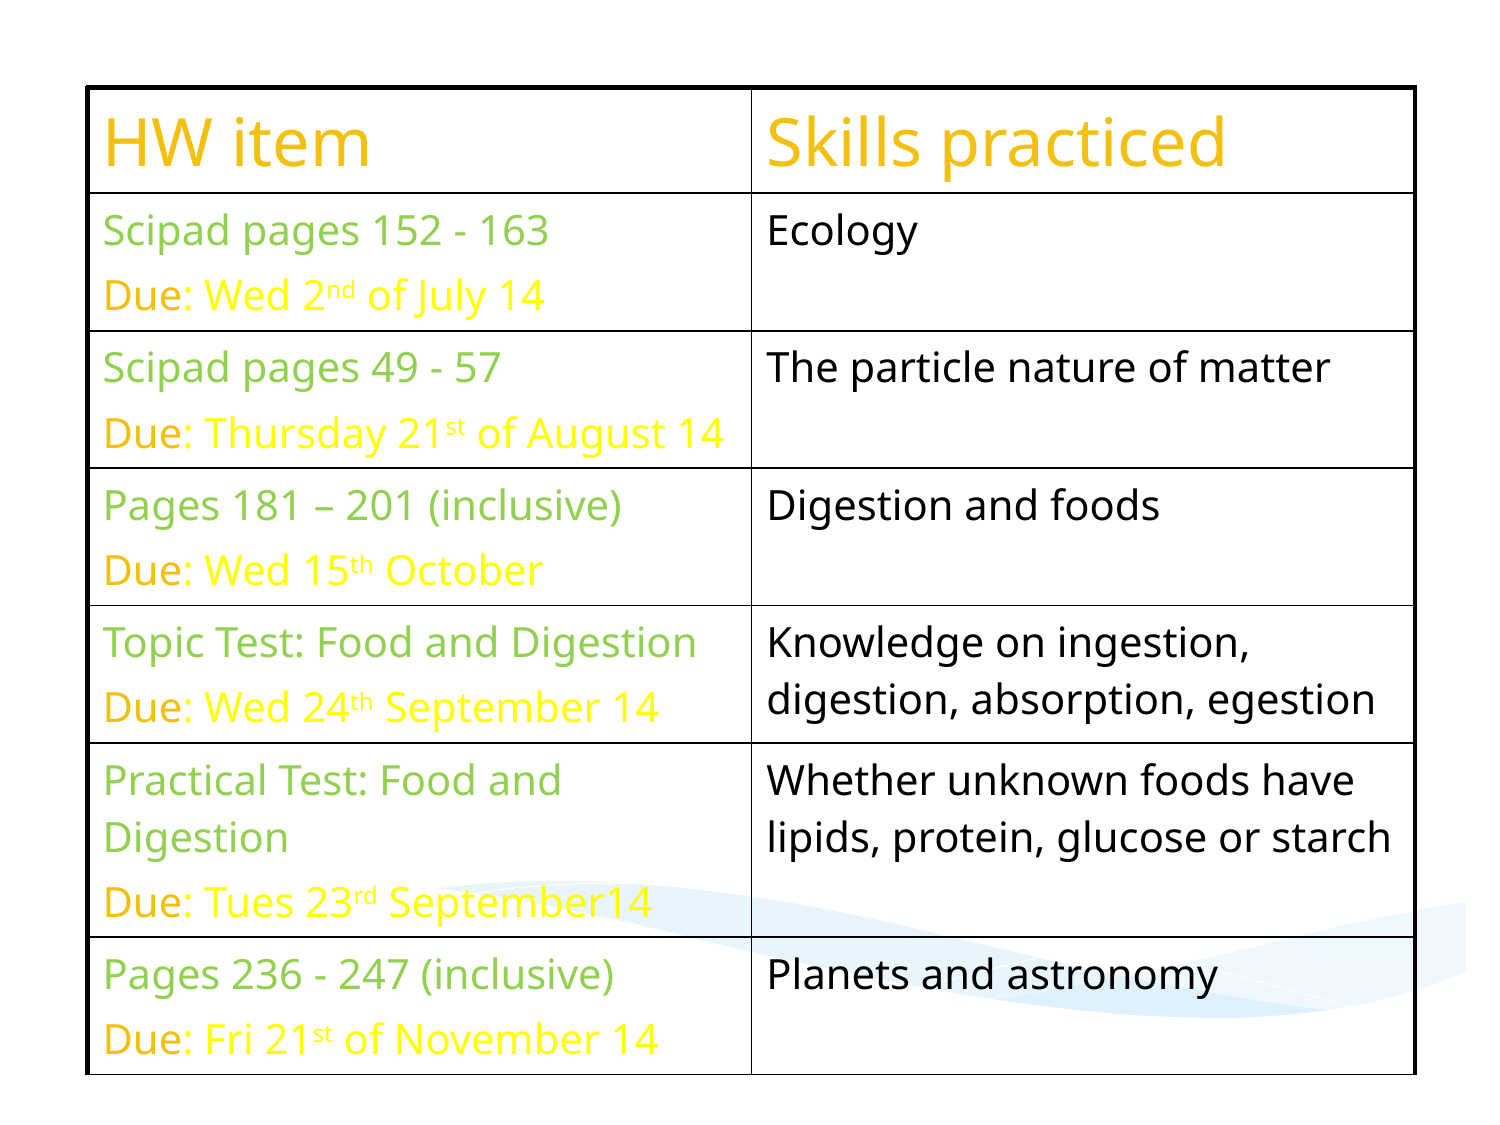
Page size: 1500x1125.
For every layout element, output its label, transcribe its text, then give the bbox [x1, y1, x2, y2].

table_cell Practical Test: Food and Digestion Due: Tues 23rd September14 [90, 744, 751, 936]
table_cell Digestion and foods [752, 469, 1413, 605]
table_cell Whether unknown foods have lipids, protein, glucose or starch [752, 744, 1413, 936]
table_cell Topic Test: Food and Digestion Due: Wed 24th September 14 [90, 606, 751, 742]
table_header Skills practiced [752, 90, 1413, 192]
table_cell Ecology [752, 194, 1413, 330]
table_cell Pages 181 – 201 (inclusive) Due: Wed 15th October [90, 469, 751, 605]
table_cell Pages 236 - 247 (inclusive) Due: Fri 21st of November 14 [90, 938, 751, 1074]
table_header HW item [90, 90, 751, 192]
table_cell Scipad pages 152 - 163 Due: Wed 2nd of July 14 [90, 194, 751, 330]
table_cell Planets and astronomy [752, 938, 1413, 1074]
table_cell The particle nature of matter [752, 332, 1413, 467]
table_cell Knowledge on ingestion, digestion, absorption, egestion [752, 606, 1413, 742]
table_cell Scipad pages 49 - 57 Due: Thursday 21st of August 14 [90, 332, 751, 467]
